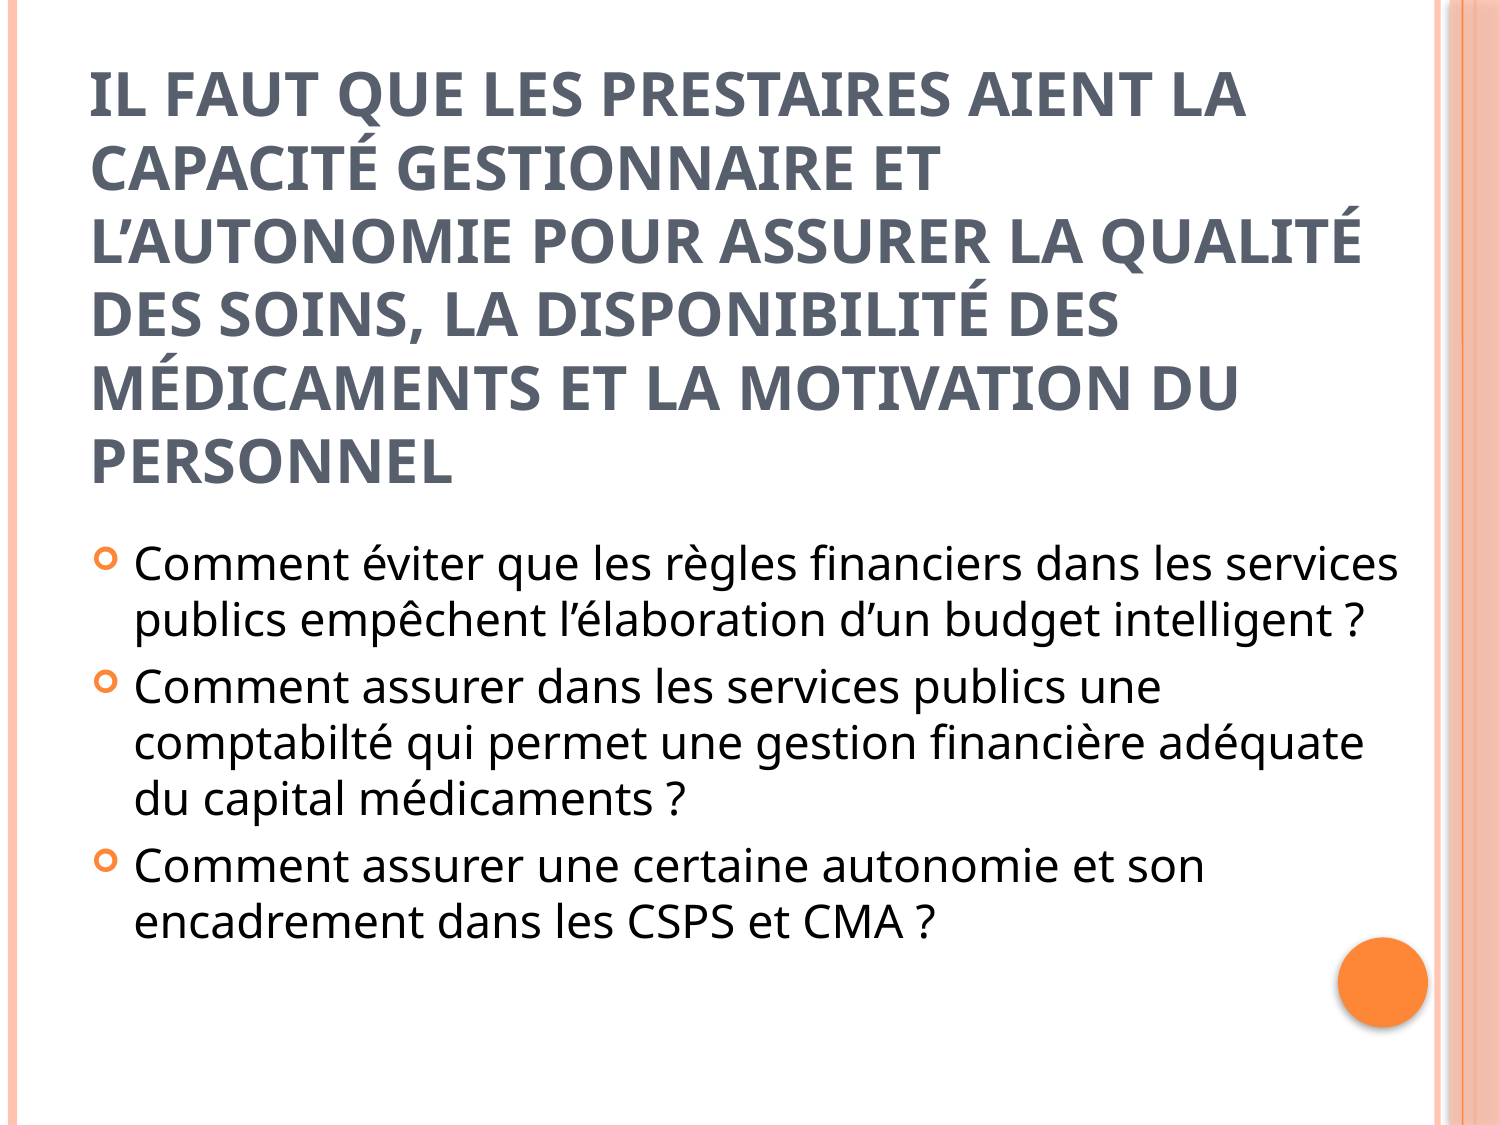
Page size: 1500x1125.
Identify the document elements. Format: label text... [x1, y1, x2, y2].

list Comment éviter que les règles financiers dans les services publics empêchent l’élaboration d’un budget intelligent ? Comment assurer dans les services publics une comptabilté qui permet une gestion financière adéquate du capital médicaments ? Comment assurer une certaine autonomie et son encadrement dans les CSPS et CMA ? [76, 527, 1425, 1005]
title Il faut que les prestaires aient la capacité gestionnaire et l’autonomie pour assurer la qualité des soins, la disponibilité des médicaments et la motivation du personnel [75, 45, 1388, 504]
